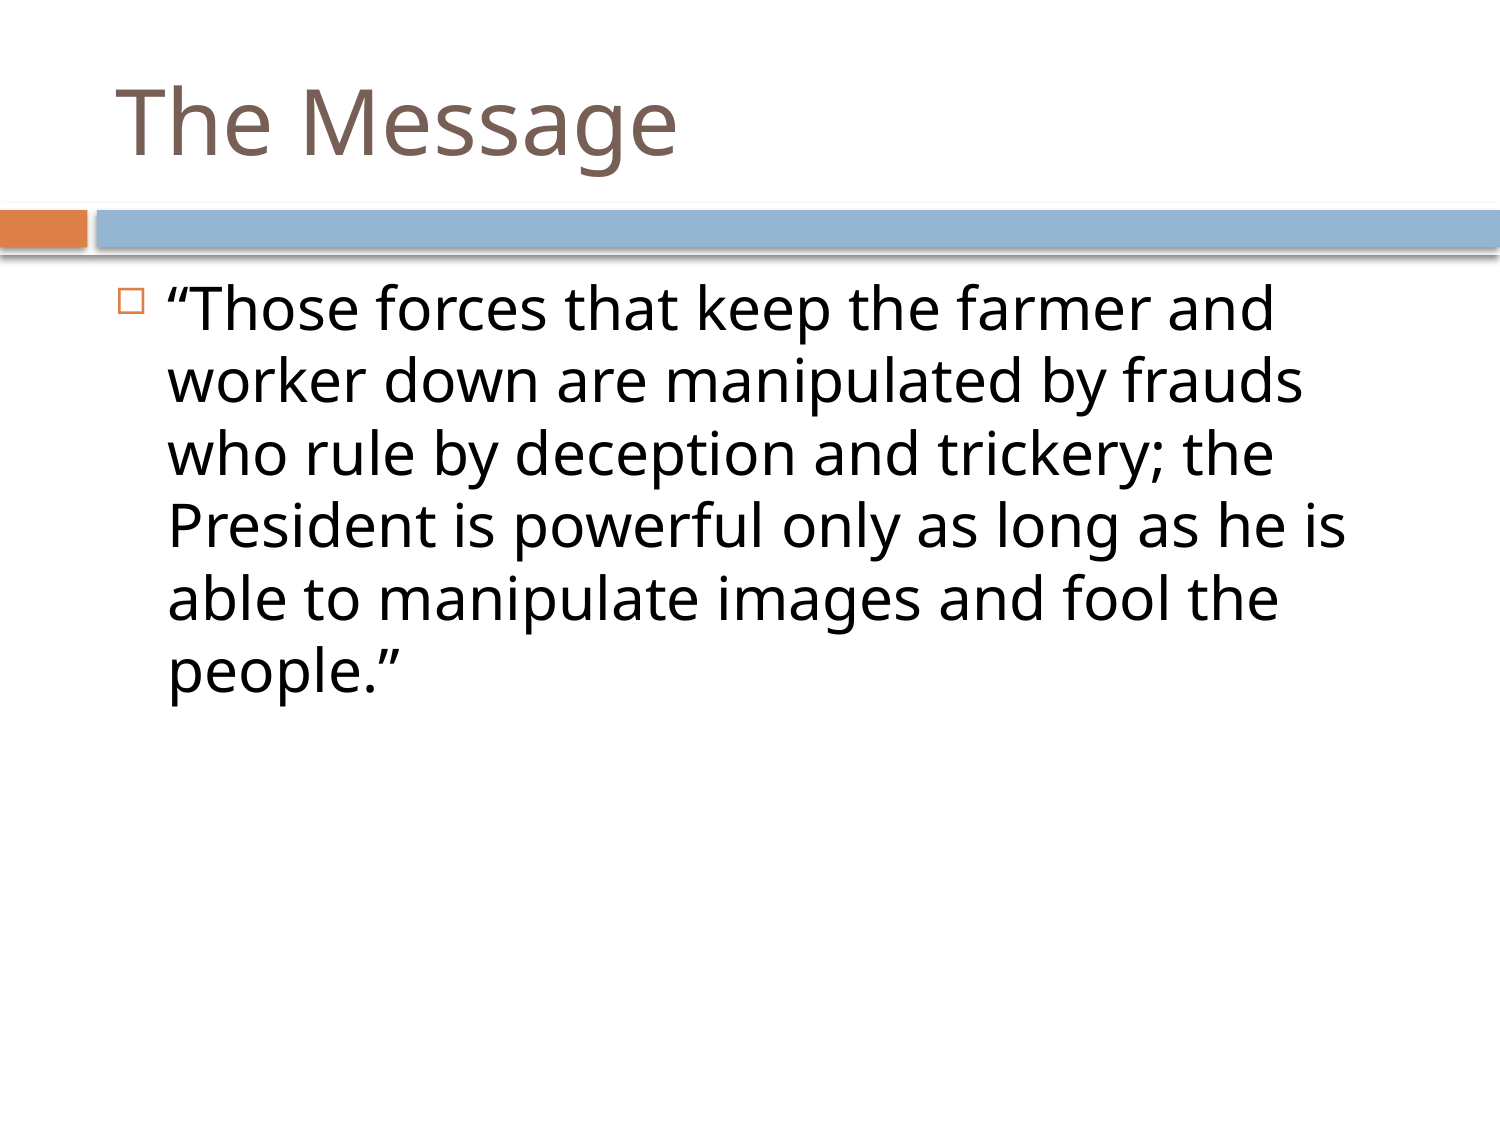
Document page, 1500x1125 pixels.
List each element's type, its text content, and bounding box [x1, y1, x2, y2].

list “Those forces that keep the farmer and worker down are manipulated by frauds who rule by deception and trickery; the President is powerful only as long as he is able to manipulate images and fool the people.” [100, 262, 1438, 1000]
title The Message [100, 37, 1438, 200]
